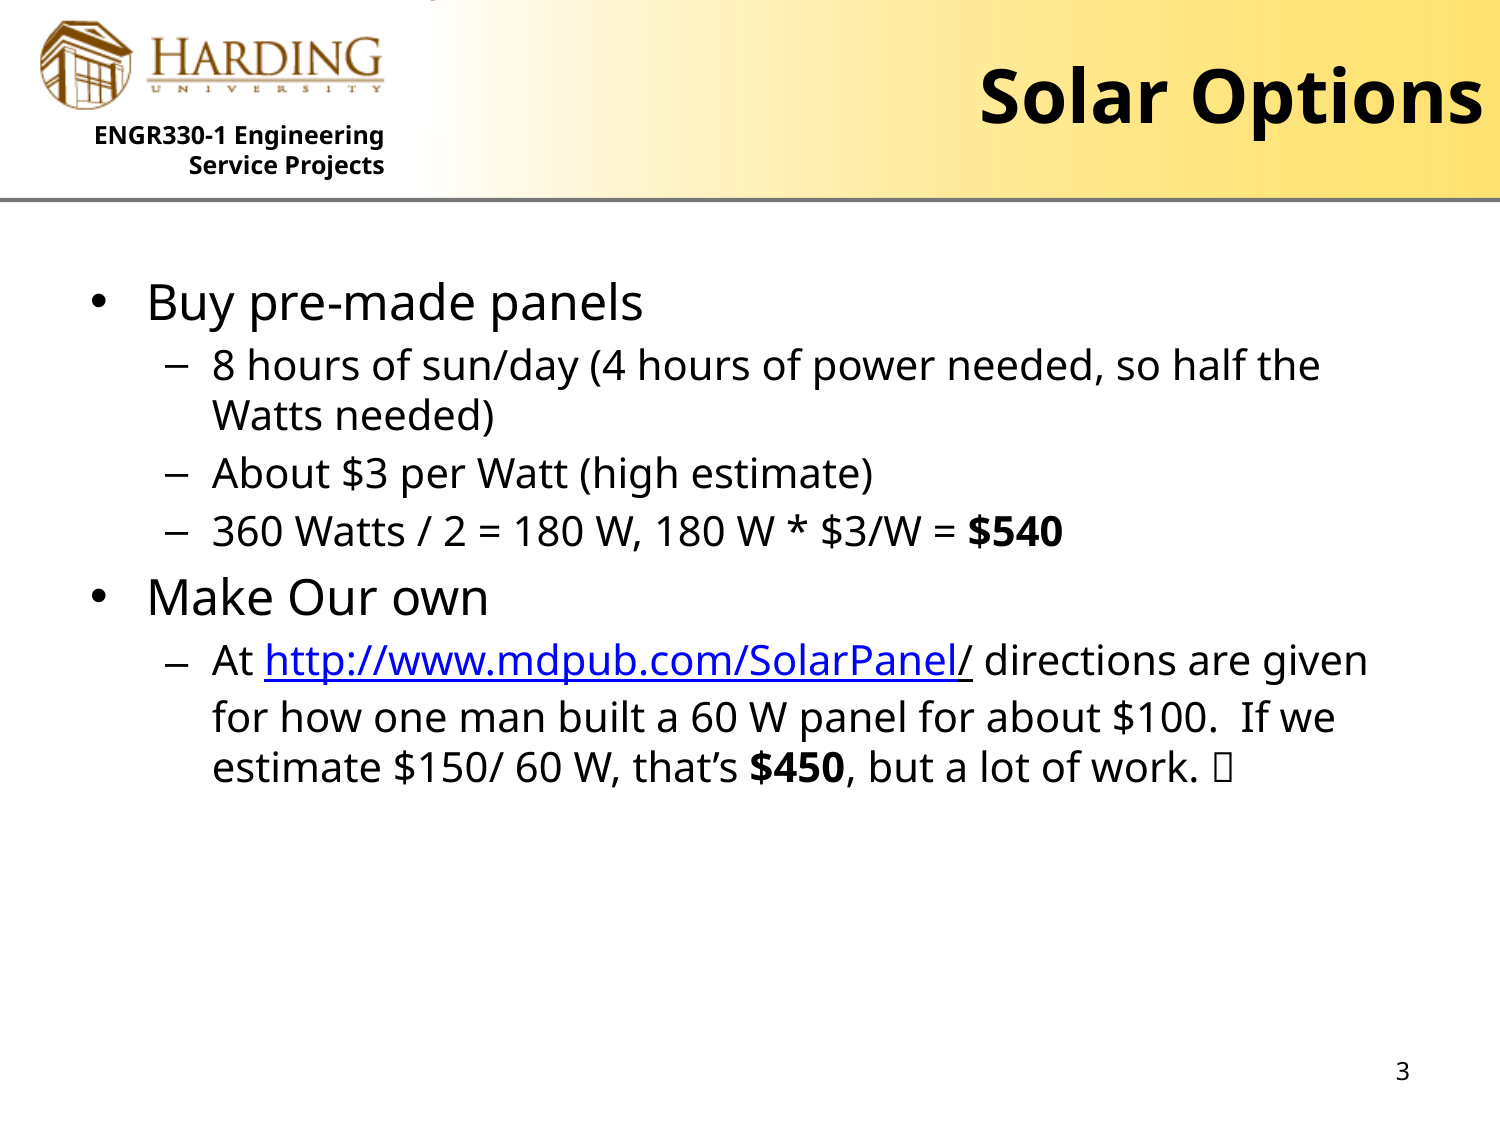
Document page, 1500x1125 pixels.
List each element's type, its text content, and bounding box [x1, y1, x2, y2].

title Solar Options [399, 0, 1500, 188]
slide_number 3 [1074, 1042, 1425, 1103]
list Buy pre-made panels 8 hours of sun/day (4 hours of power needed, so half the Watts needed) About $3 per Watt (high estimate) 360 Watts / 2 = 180 W, 180 W * $3/W = $540 Make Our own At http://www.mdpub.com/SolarPanel/ directions are given for how one man built a 60 W panel for about $100. If we estimate $150/ 60 W, that’s $450, but a lot of work.  [75, 262, 1425, 1005]
picture [0, 0, 399, 129]
